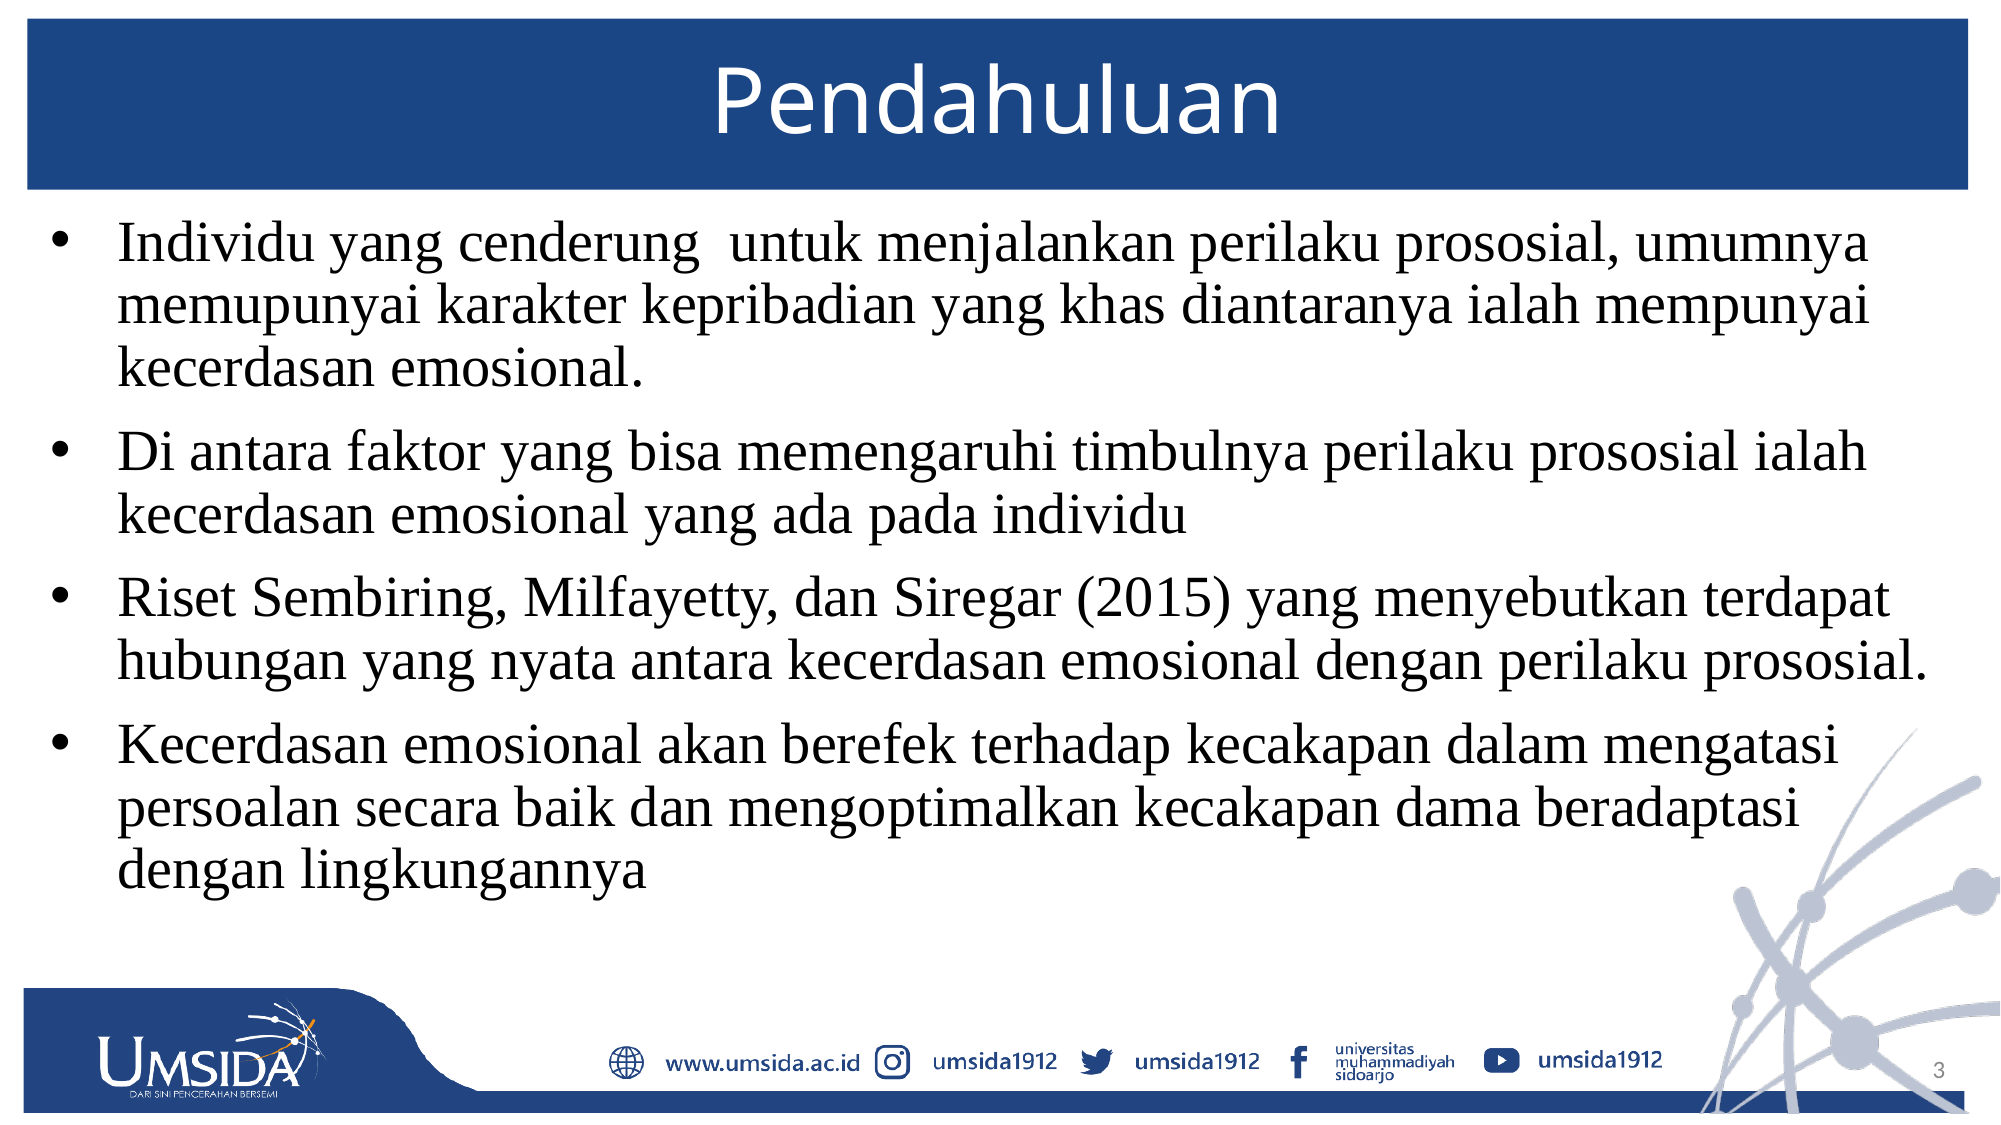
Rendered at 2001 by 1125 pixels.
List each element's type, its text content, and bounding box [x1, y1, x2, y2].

list Individu yang cenderung untuk menjalankan perilaku prososial, umumnya memupunyai karakter kepribadian yang khas diantaranya ialah mempunyai kecerdasan emosional. Di antara faktor yang bisa memengaruhi timbulnya perilaku prososial ialah kecerdasan emosional yang ada pada individu Riset Sembiring, Milfayetty, dan Siregar (2015) yang menyebutkan terdapat hubungan yang nyata antara kecerdasan emosional dengan perilaku prososial. Kecerdasan emosional akan berefek terhadap kecakapan dalam mengatasi persoalan secara baik dan mengoptimalkan kecakapan dama beradaptasi dengan lingkungannya [27, 203, 1969, 1039]
picture [23, 51, 2001, 1114]
title Pendahuluan [27, 18, 1969, 190]
